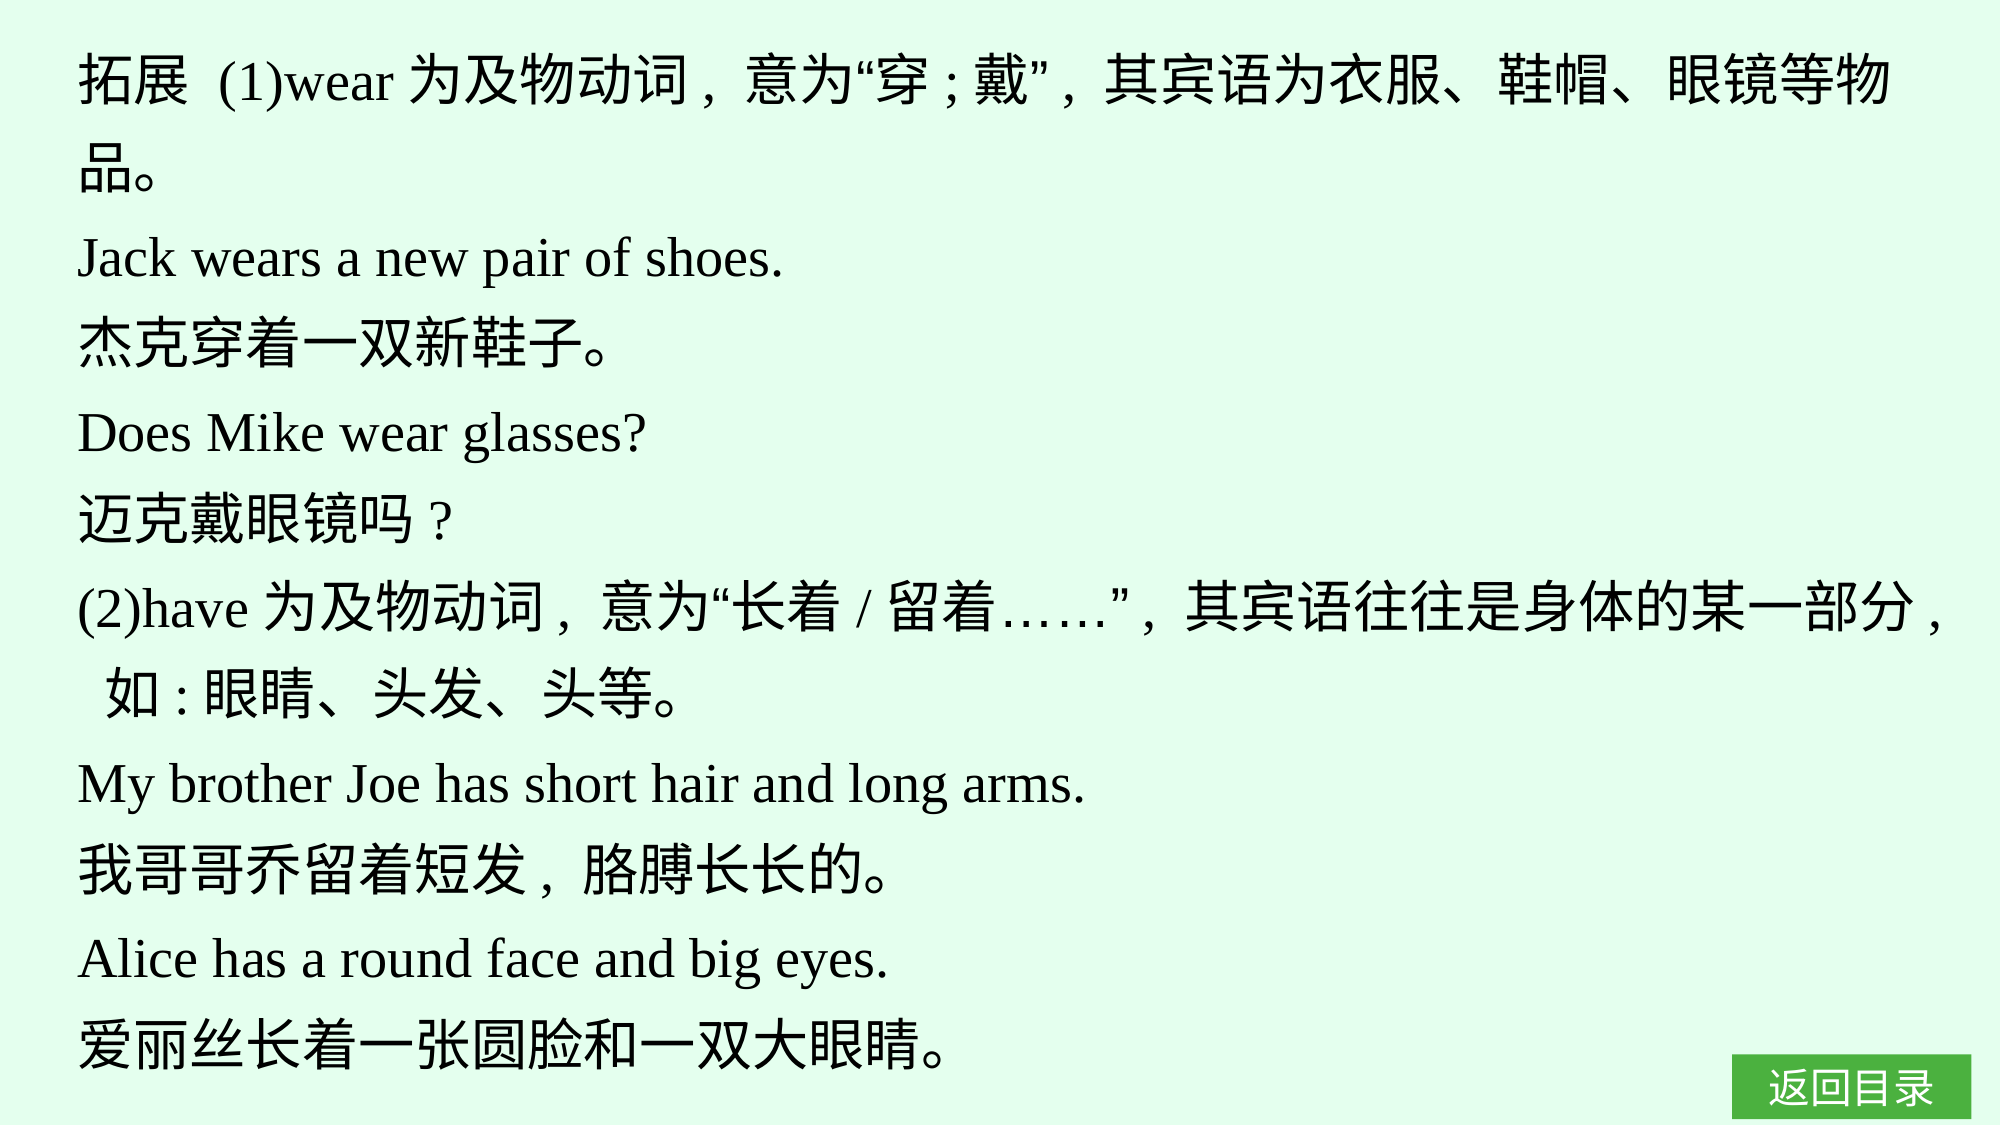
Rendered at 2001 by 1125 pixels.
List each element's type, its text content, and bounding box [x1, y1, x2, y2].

text_box 拓展 (1)wear为及物动词, 意为“穿;戴”, 其宾语为衣服、鞋帽、眼镜等物品。 Jack wears a new pair of shoes. 杰克穿着一双新鞋子。 Does Mike wear glasses? 迈克戴眼镜吗? (2)have为及物动词, 意为“长着/留着……”, 其宾语往往是身体的某一部分, 如:眼睛、头发、头等。 My brother Joe has short hair and long arms. 我哥哥乔留着短发, 胳膊长长的。 Alice has a round face and big eyes. 爱丽丝长着一张圆脸和一双大眼睛。 [62, 17, 1938, 1085]
